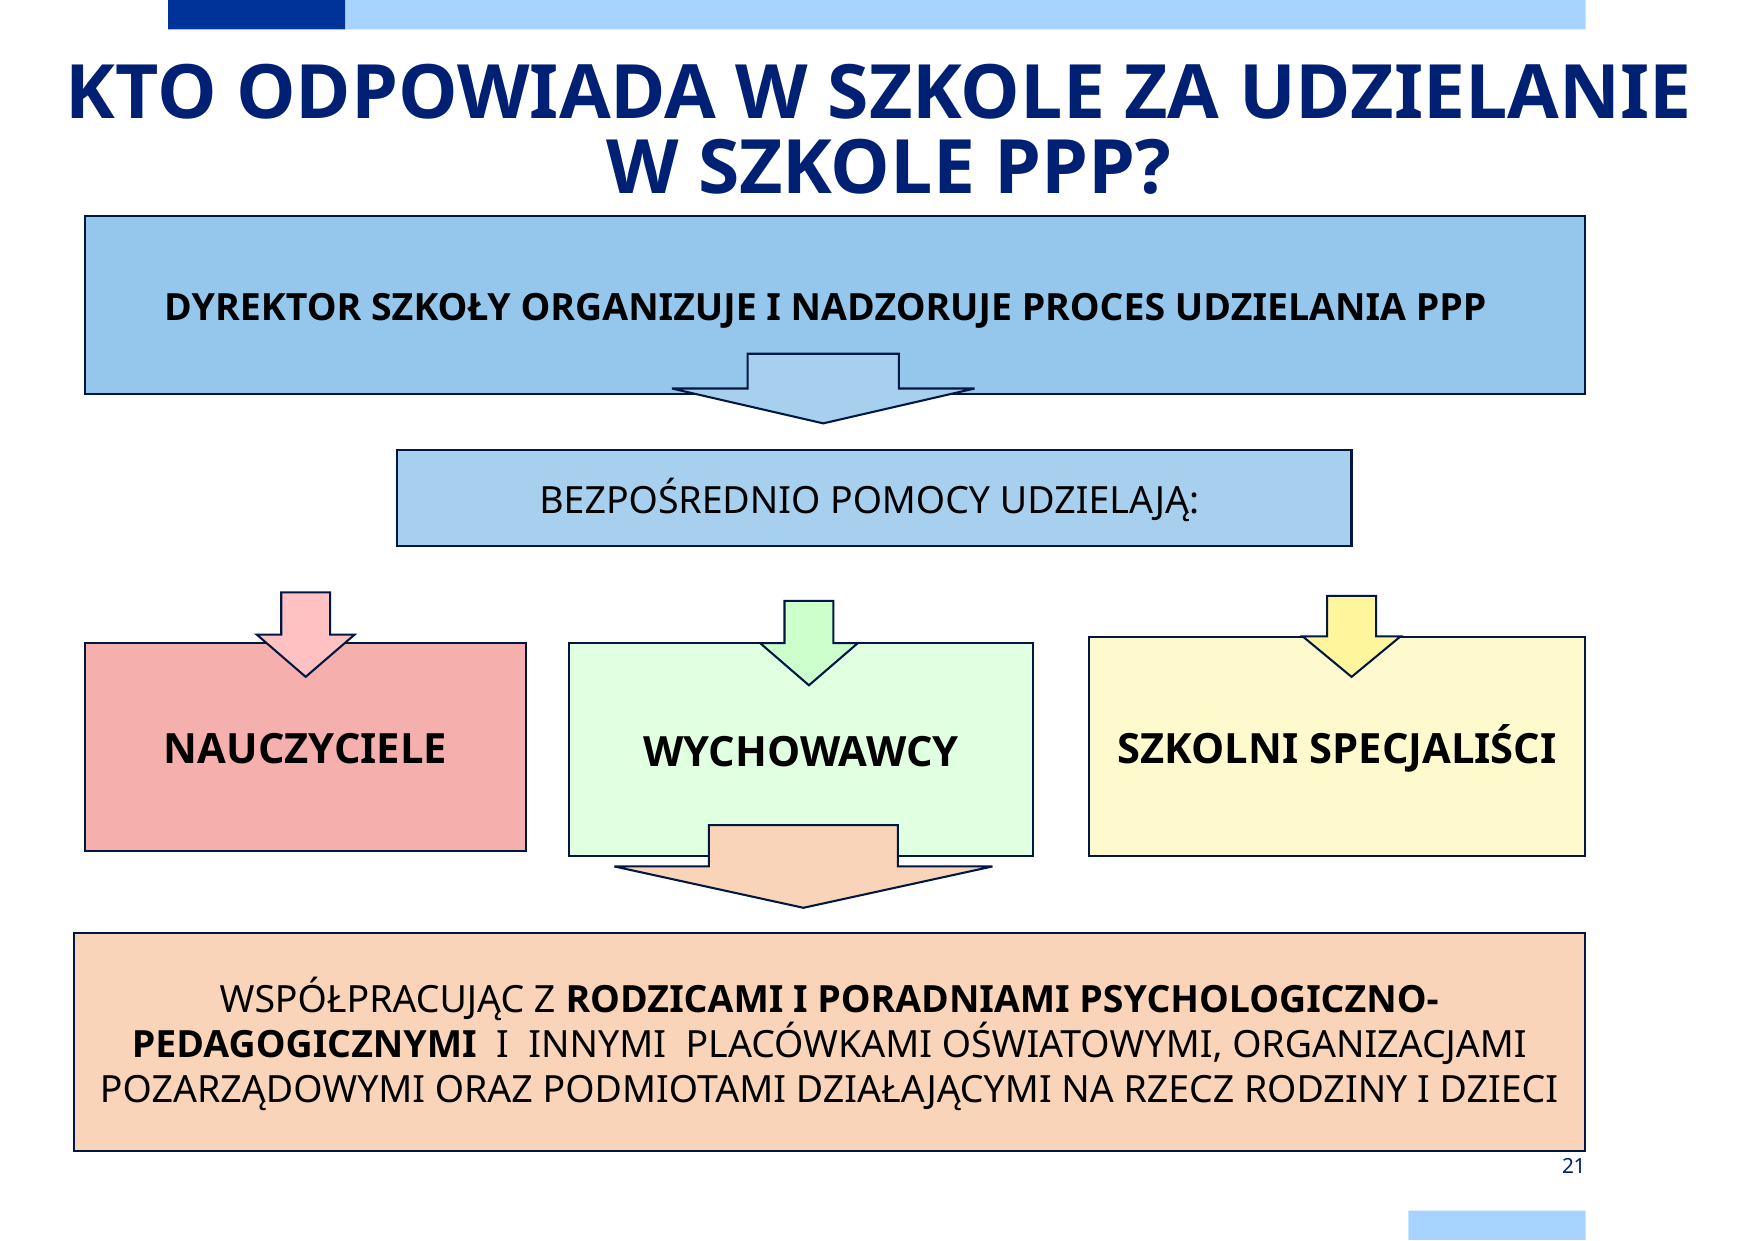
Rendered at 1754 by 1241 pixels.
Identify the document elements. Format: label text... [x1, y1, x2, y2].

text_box [614, 857, 993, 909]
title KTO ODPOWIADA W SZKOLE ZA UDZIELANIE W SZKOLE PPP? [38, 59, 1740, 231]
text_box DYREKTOR SZKOŁY ORGANIZUJE I NADZORUJE PROCES UDZIELANIA PPP [84, 215, 1586, 395]
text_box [85, 353, 1586, 857]
text_box WSPÓŁPRACUJĄC Z RODZICAMI I PORADNIAMI PSYCHOLOGICZNO-PEDAGOGICZNYMI I INNYMI PLACÓWKAMI OŚWIATOWYMI, ORGANIZACJAMI POZARZĄDOWYMI ORAZ PODMIOTAMI DZIAŁAJĄCYMI NA RZECZ RODZINY I DZIECI [73, 932, 1586, 1152]
slide_number 21 [1408, 1152, 1586, 1182]
